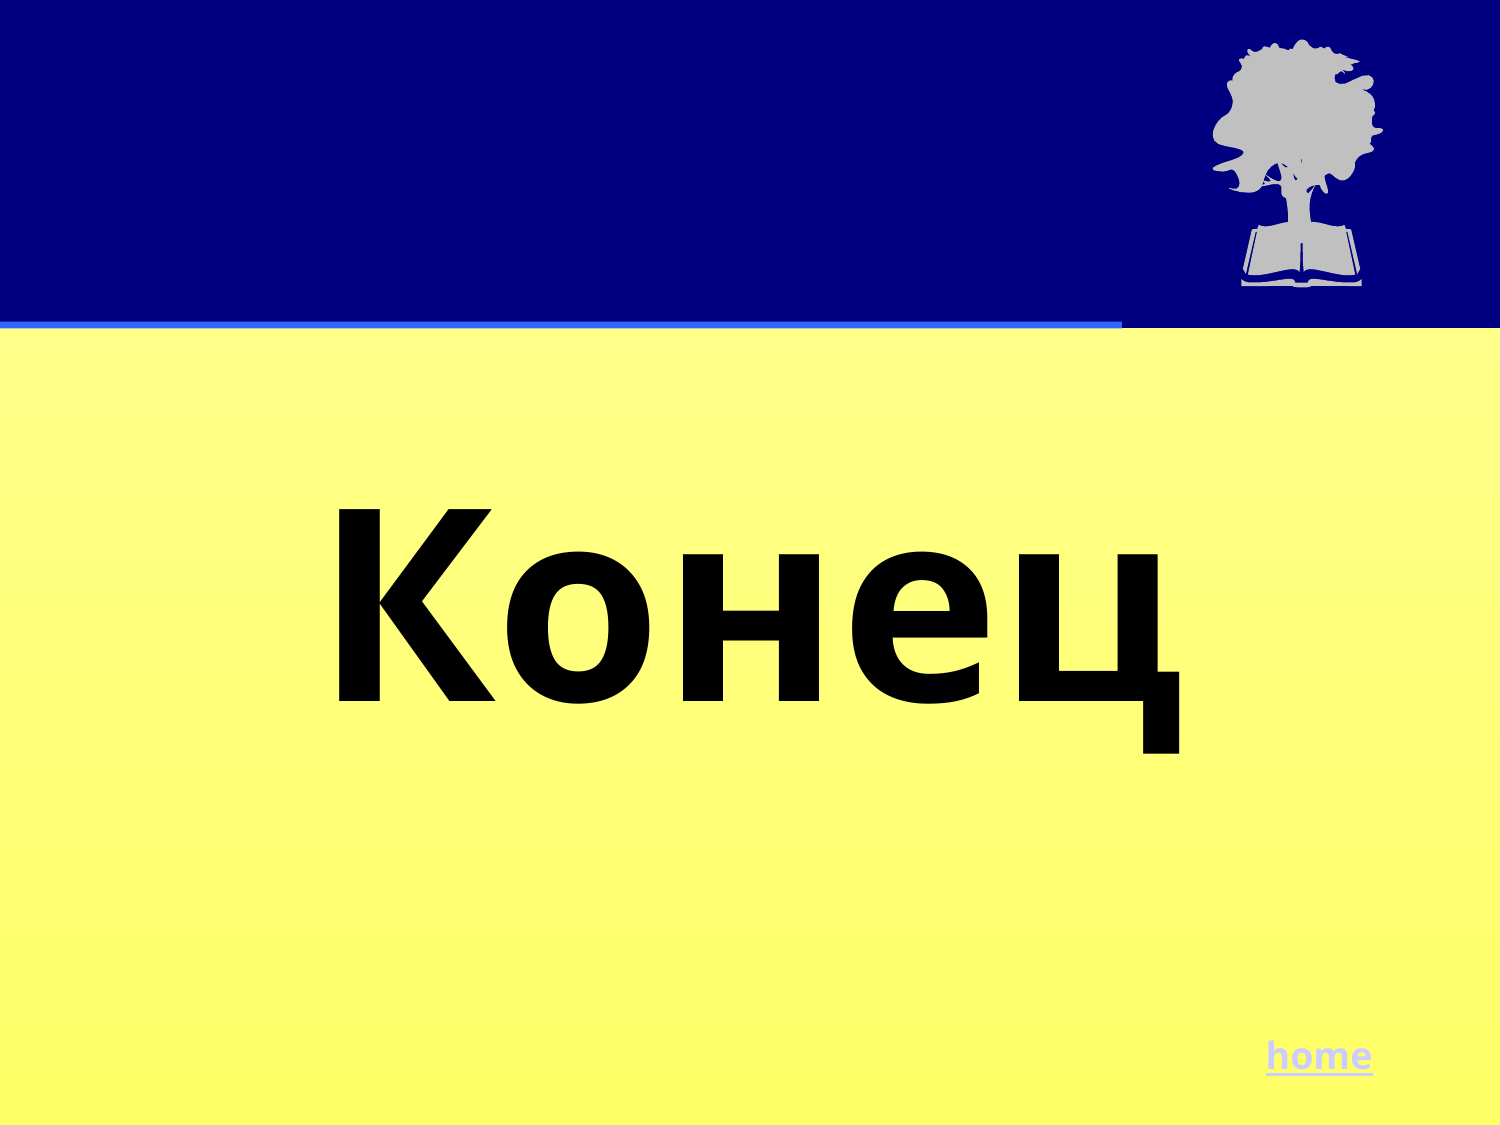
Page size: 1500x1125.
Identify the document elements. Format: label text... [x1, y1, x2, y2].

list Конец [112, 425, 1388, 1000]
